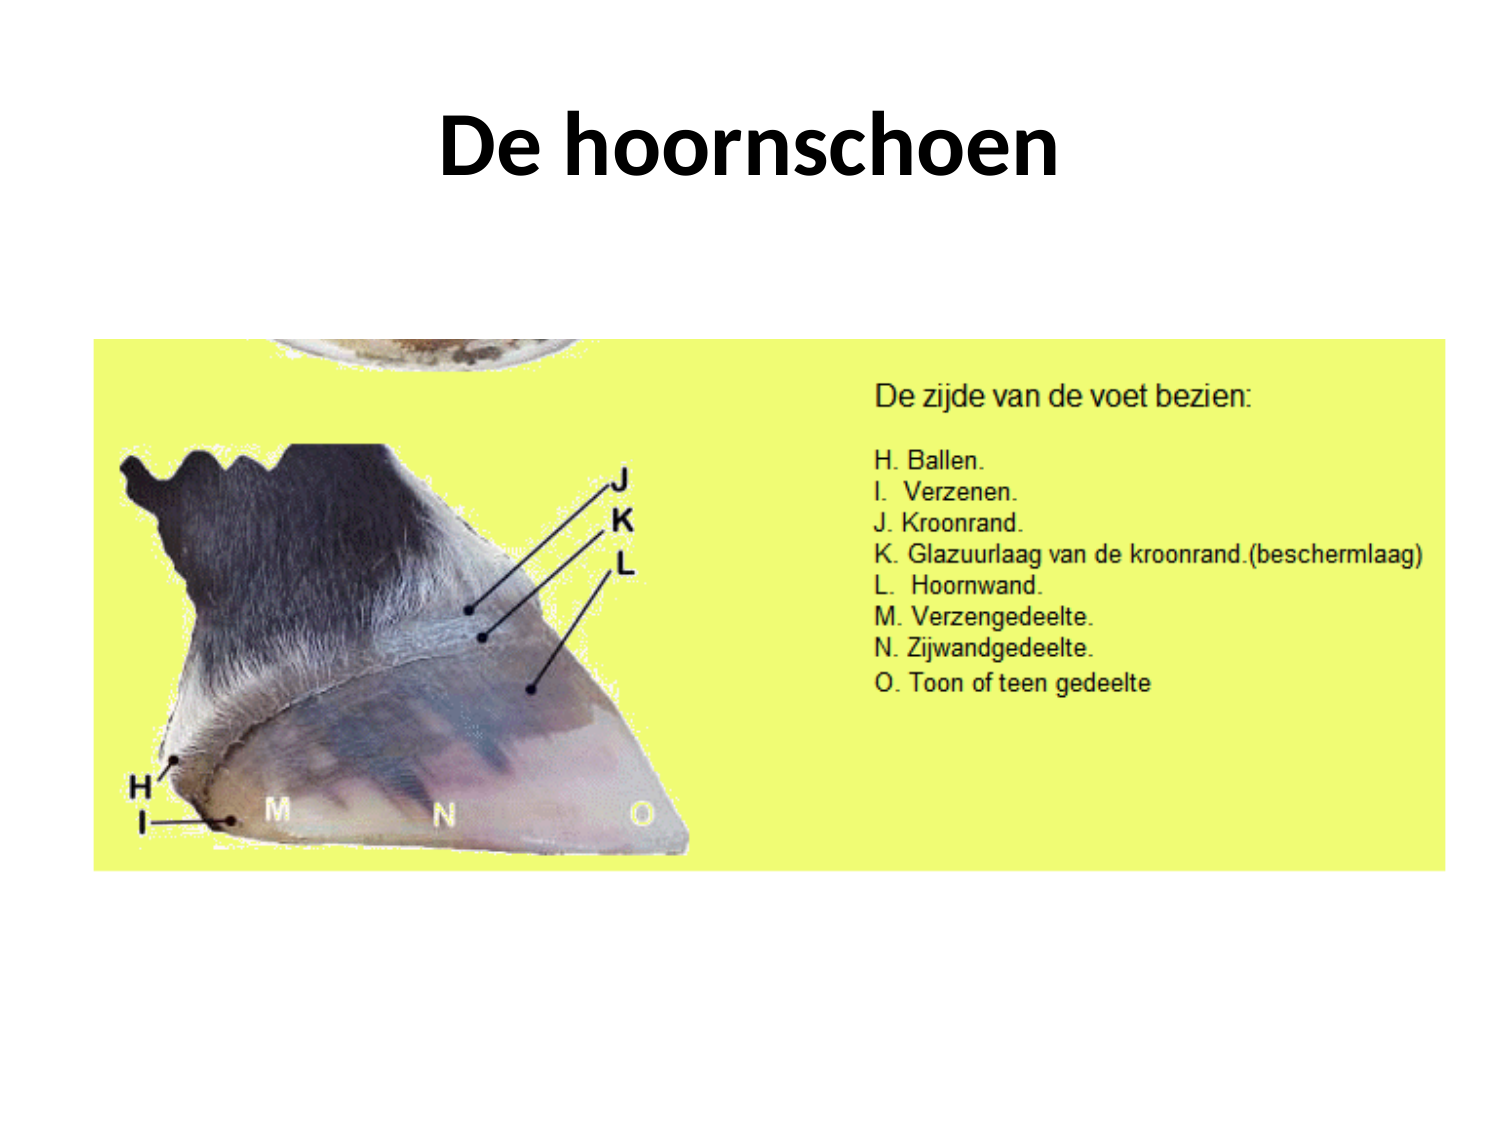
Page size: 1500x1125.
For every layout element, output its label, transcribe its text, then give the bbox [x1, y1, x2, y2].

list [93, 339, 1446, 874]
title De hoornschoen [75, 45, 1425, 233]
